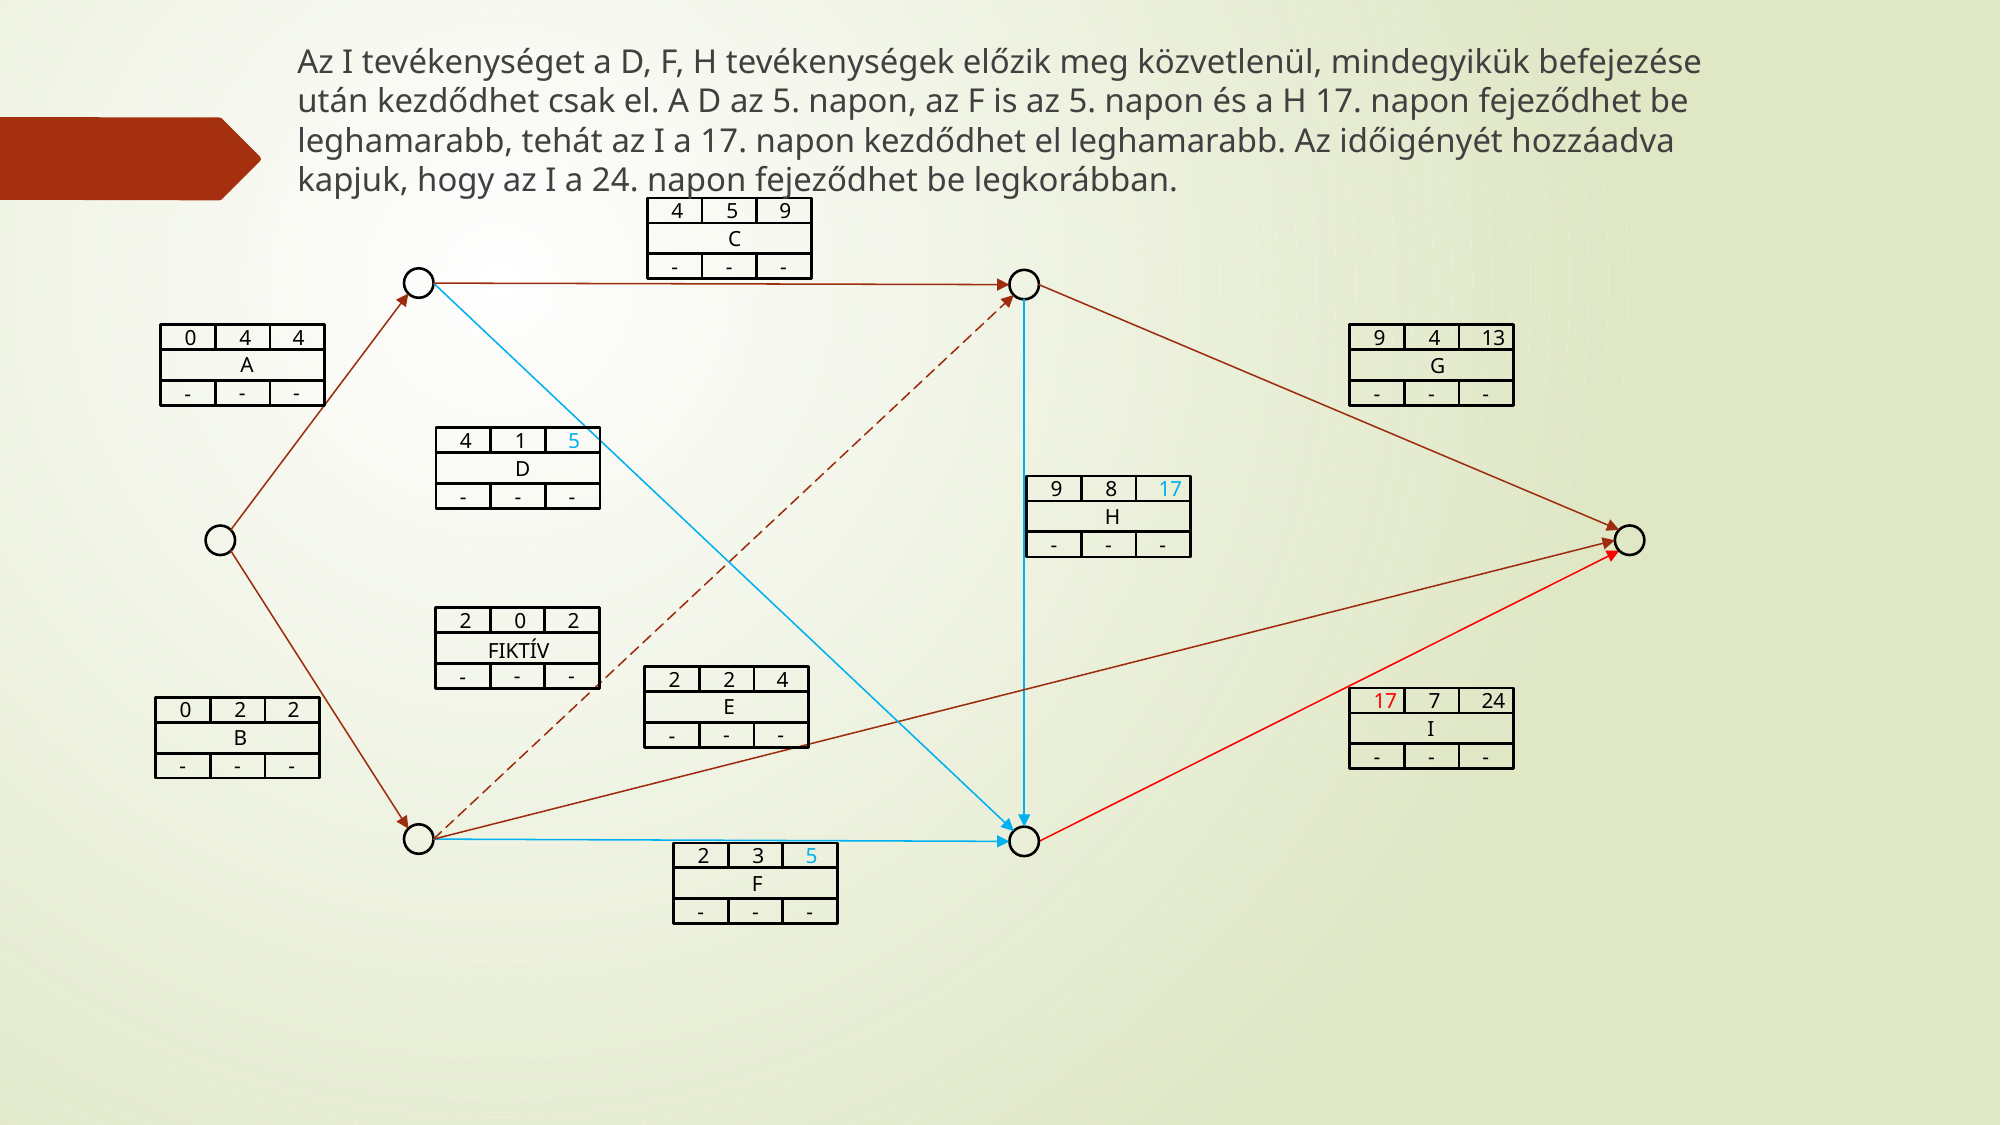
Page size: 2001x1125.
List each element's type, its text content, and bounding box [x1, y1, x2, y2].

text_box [1026, 468, 1198, 566]
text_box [673, 834, 838, 932]
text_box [1038, 284, 1620, 530]
text_box [402, 266, 435, 300]
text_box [435, 419, 601, 517]
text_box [155, 689, 320, 787]
text_box [1010, 848, 1038, 858]
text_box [230, 293, 409, 530]
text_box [1018, 539, 1616, 840]
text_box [435, 599, 600, 697]
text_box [160, 316, 325, 414]
text_box [1613, 524, 1646, 557]
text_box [1349, 316, 1521, 414]
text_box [433, 282, 1015, 832]
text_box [647, 189, 812, 287]
text_box Az I tevékenységet a D, F, H tevékenységek előzik meg közvetlenül, mindegyikük befejezése után kezdődhet csak el. A D az 5. napon, az F is az 5. napon és a H 17. napon fejeződhet be leghamarabb, tehát az I a 17. napon kezdődhet el leghamarabb. Az időigényét hozzáadva kapjuk, hogy az I a 24. napon fejeződhet be legkorábban. [282, 32, 1745, 209]
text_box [230, 550, 409, 829]
text_box [402, 823, 432, 856]
text_box [1008, 268, 1041, 301]
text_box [644, 658, 809, 756]
text_box [204, 524, 237, 557]
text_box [1349, 679, 1521, 777]
